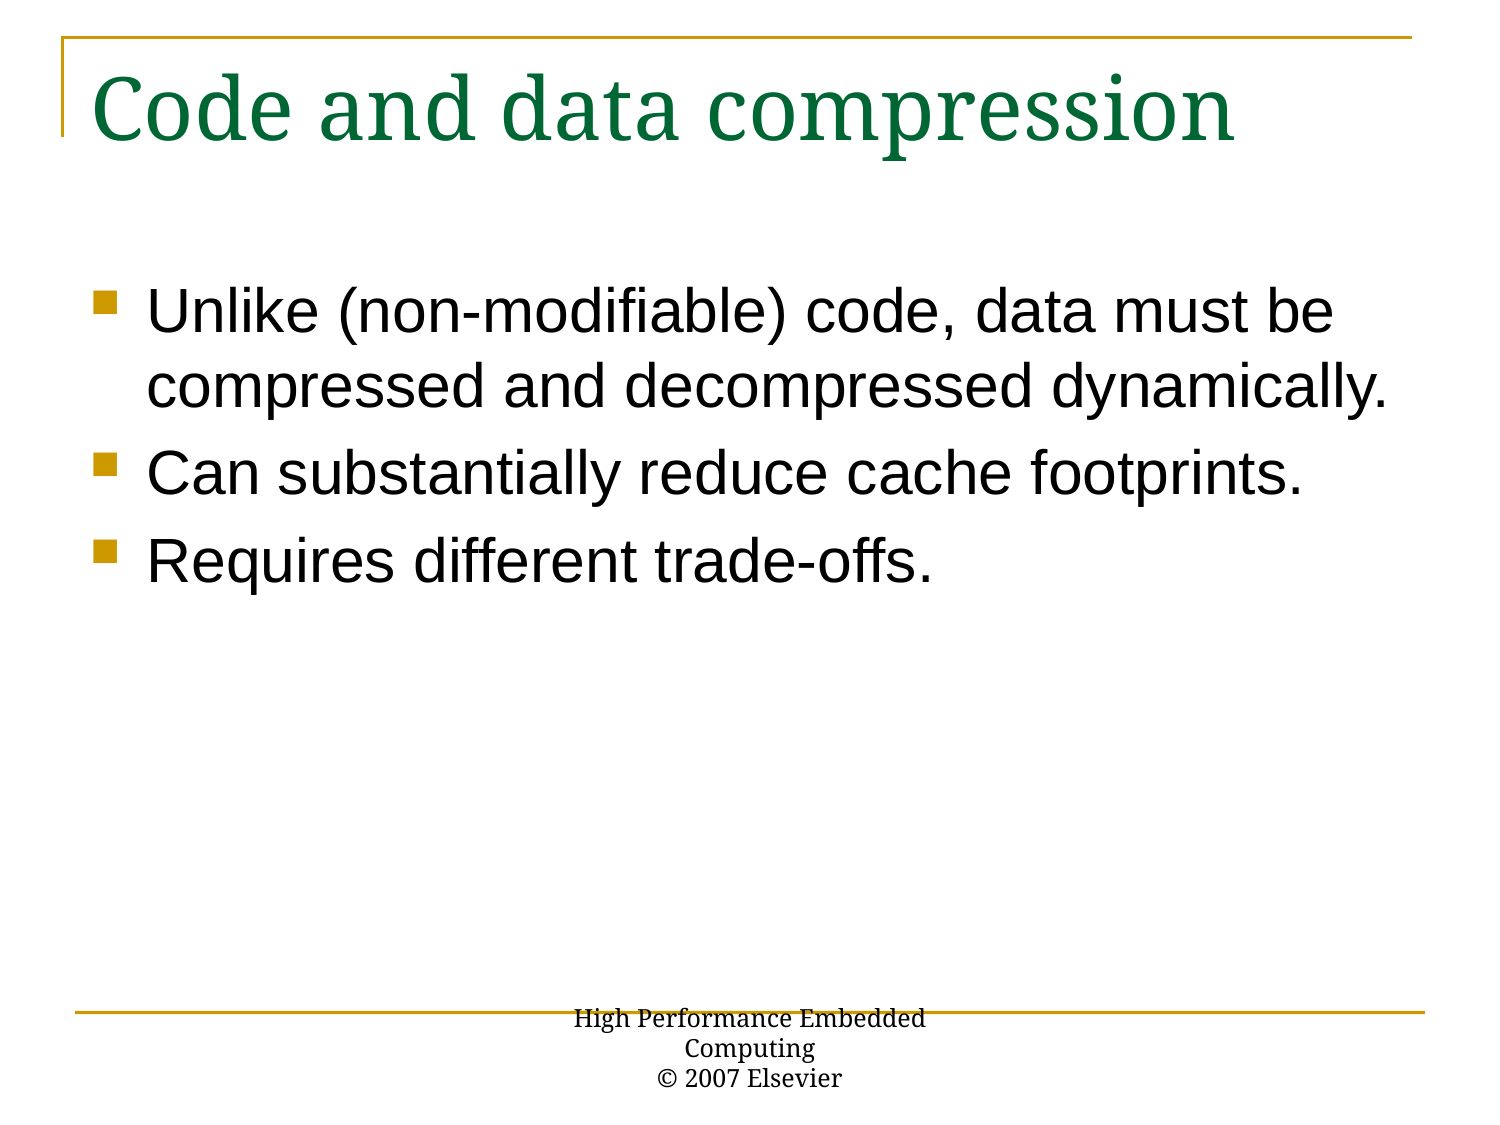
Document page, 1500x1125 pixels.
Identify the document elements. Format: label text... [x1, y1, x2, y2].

list Unlike (non-modifiable) code, data must be compressed and decompressed dynamically. Can substantially reduce cache footprints. Requires different trade-offs. [75, 262, 1425, 1006]
title Code and data compression [75, 45, 1425, 233]
footer High Performance Embedded Computing © 2007 Elsevier [512, 1025, 988, 1100]
